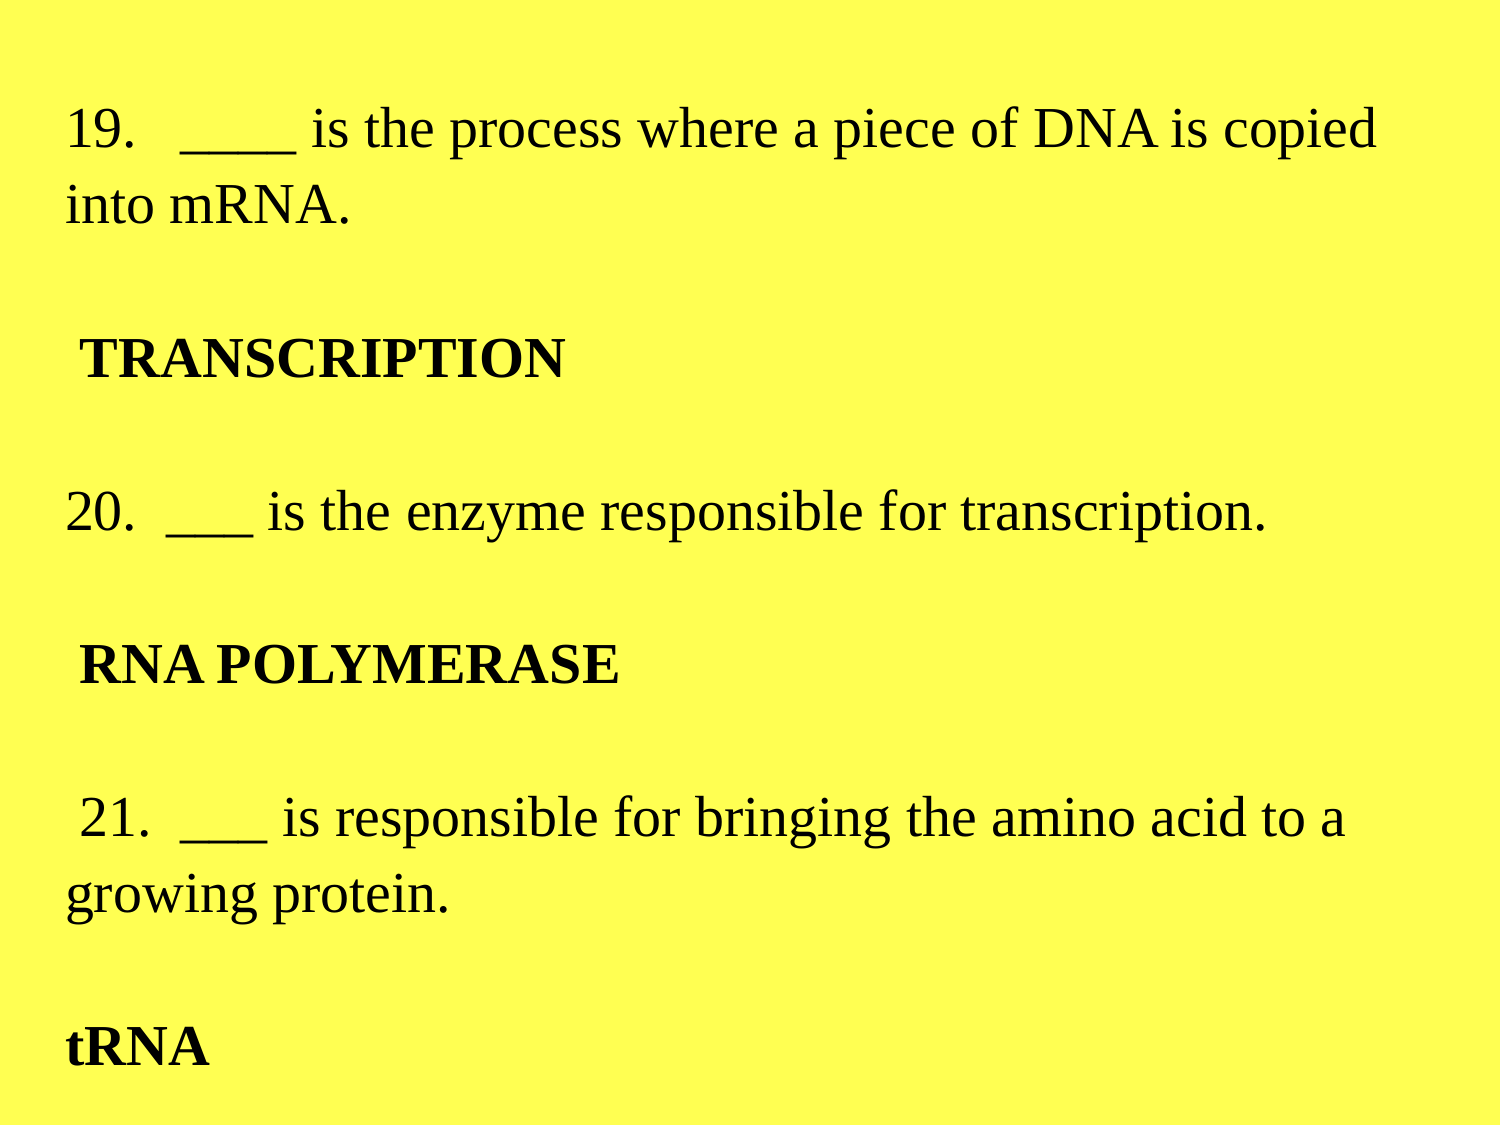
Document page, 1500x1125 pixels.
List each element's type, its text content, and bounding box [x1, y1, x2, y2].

list 19. ____ is the process where a piece of DNA is copied into mRNA. TRANSCRIPTION 20. ___ is the enzyme responsible for transcription. RNA POLYMERASE 21. ___ is responsible for bringing the amino acid to a growing protein. tRNA [50, 75, 1400, 1088]
